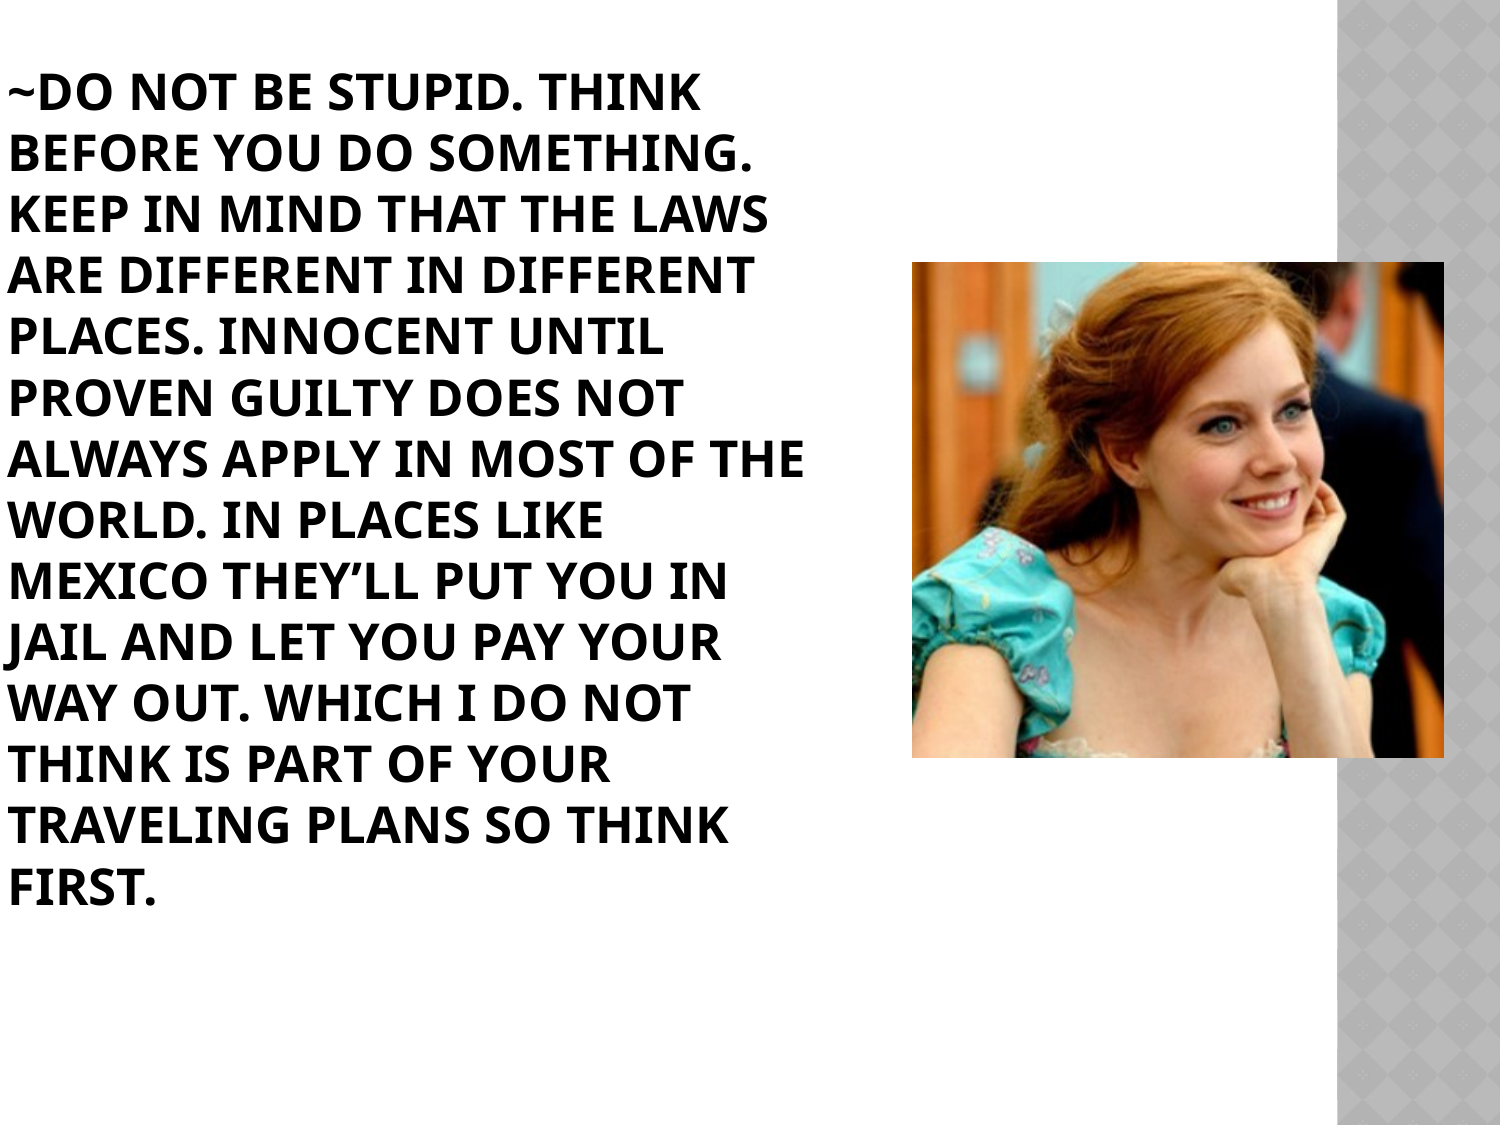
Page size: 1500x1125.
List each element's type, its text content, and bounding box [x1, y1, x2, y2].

title ~Do NOT be stupid. Think BEFORE you do something. Keep in mind that the laws are different in different places. Innocent until proven guilty does not always apply in most of the world. In places like Mexico they’ll put you in jail and let you pay your way out. Which I do not think is part of your traveling plans so think first. [0, 45, 825, 1038]
picture [912, 262, 1445, 759]
